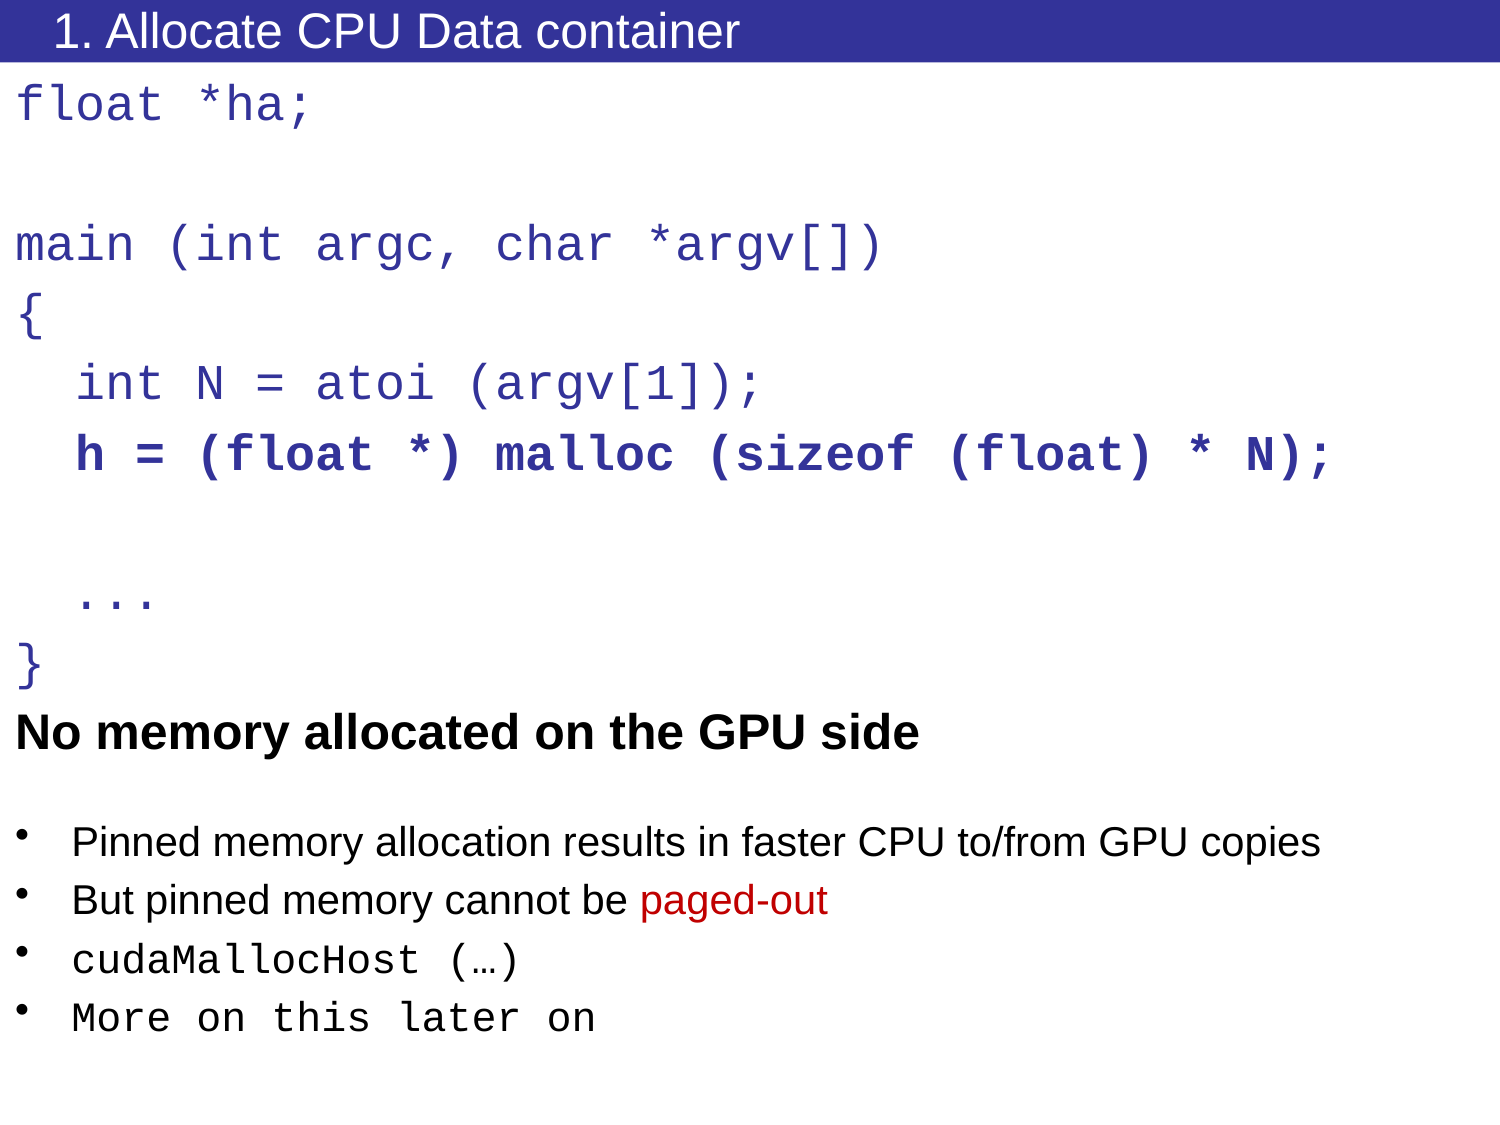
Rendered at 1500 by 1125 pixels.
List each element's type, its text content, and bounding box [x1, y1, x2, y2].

list float *ha; main (int argc, char *argv[]) { int N = atoi (argv[1]); h = (float *) malloc (sizeof (float) * N); ... } No memory allocated on the GPU side Pinned memory allocation results in faster CPU to/from GPU copies But pinned memory cannot be paged-out cudaMallocHost (…) More on this later on [0, 62, 1500, 1125]
title 1. Allocate CPU Data container [37, 7, 1426, 51]
